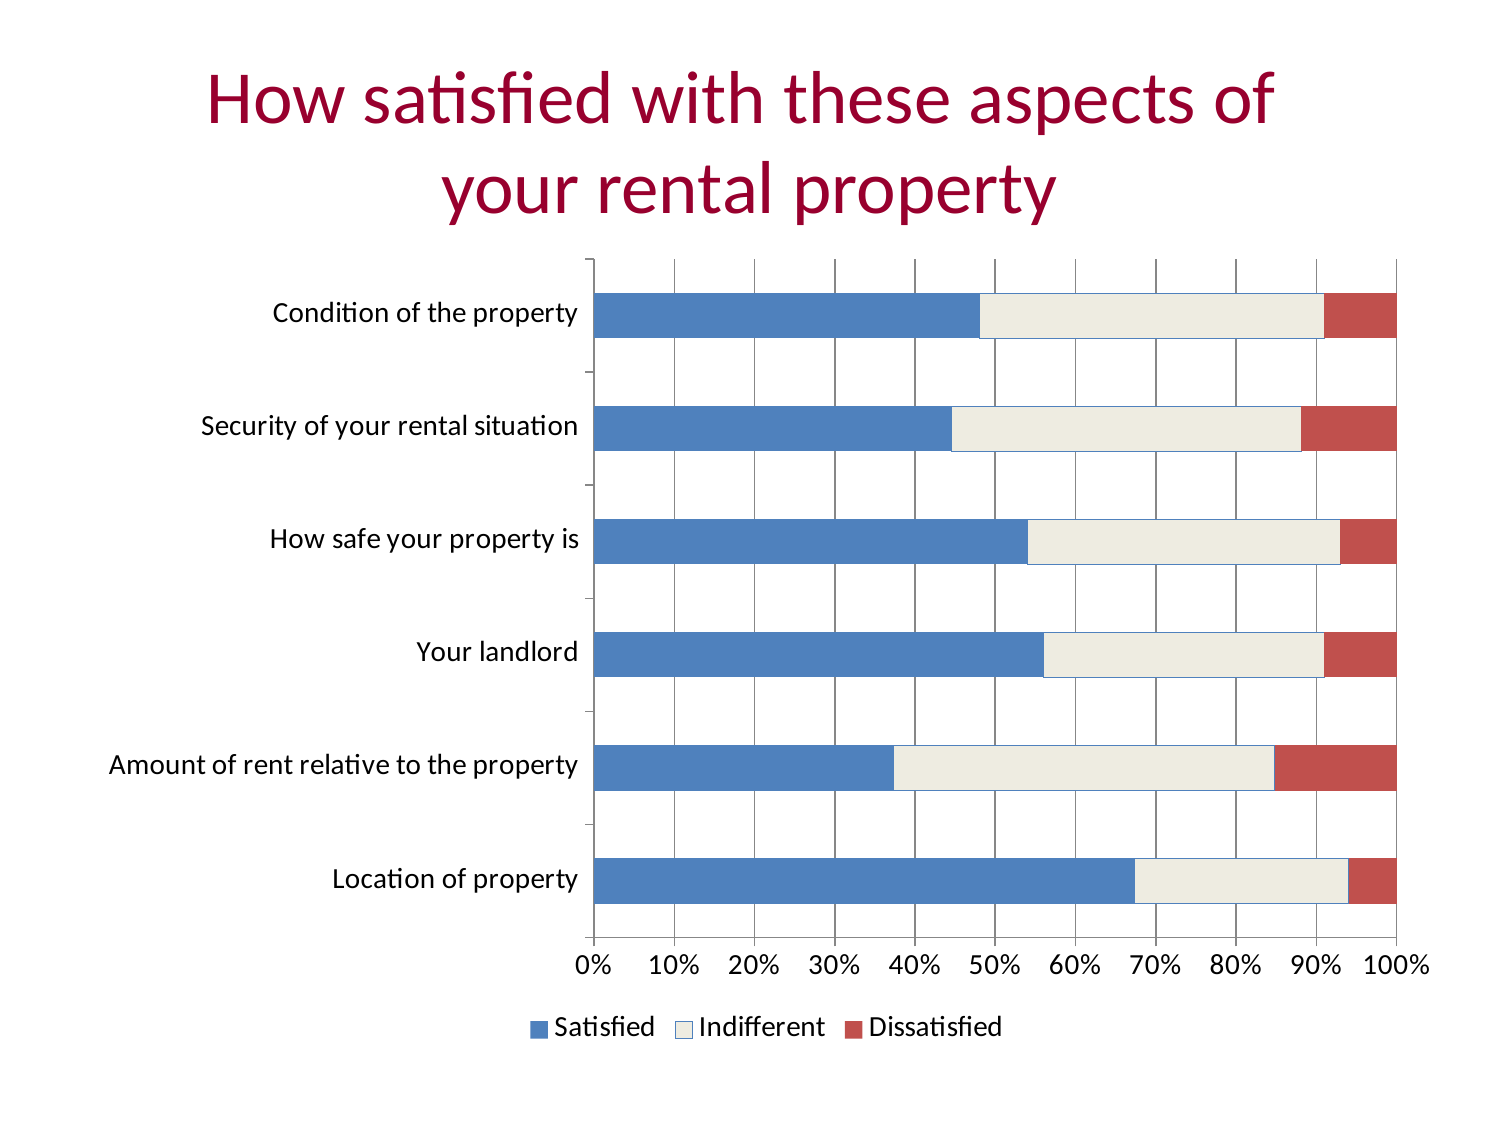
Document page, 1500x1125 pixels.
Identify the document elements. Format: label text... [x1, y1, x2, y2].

title How satisfied with these aspects of your rental property [75, 45, 1425, 233]
chart [74, 242, 1459, 1051]
